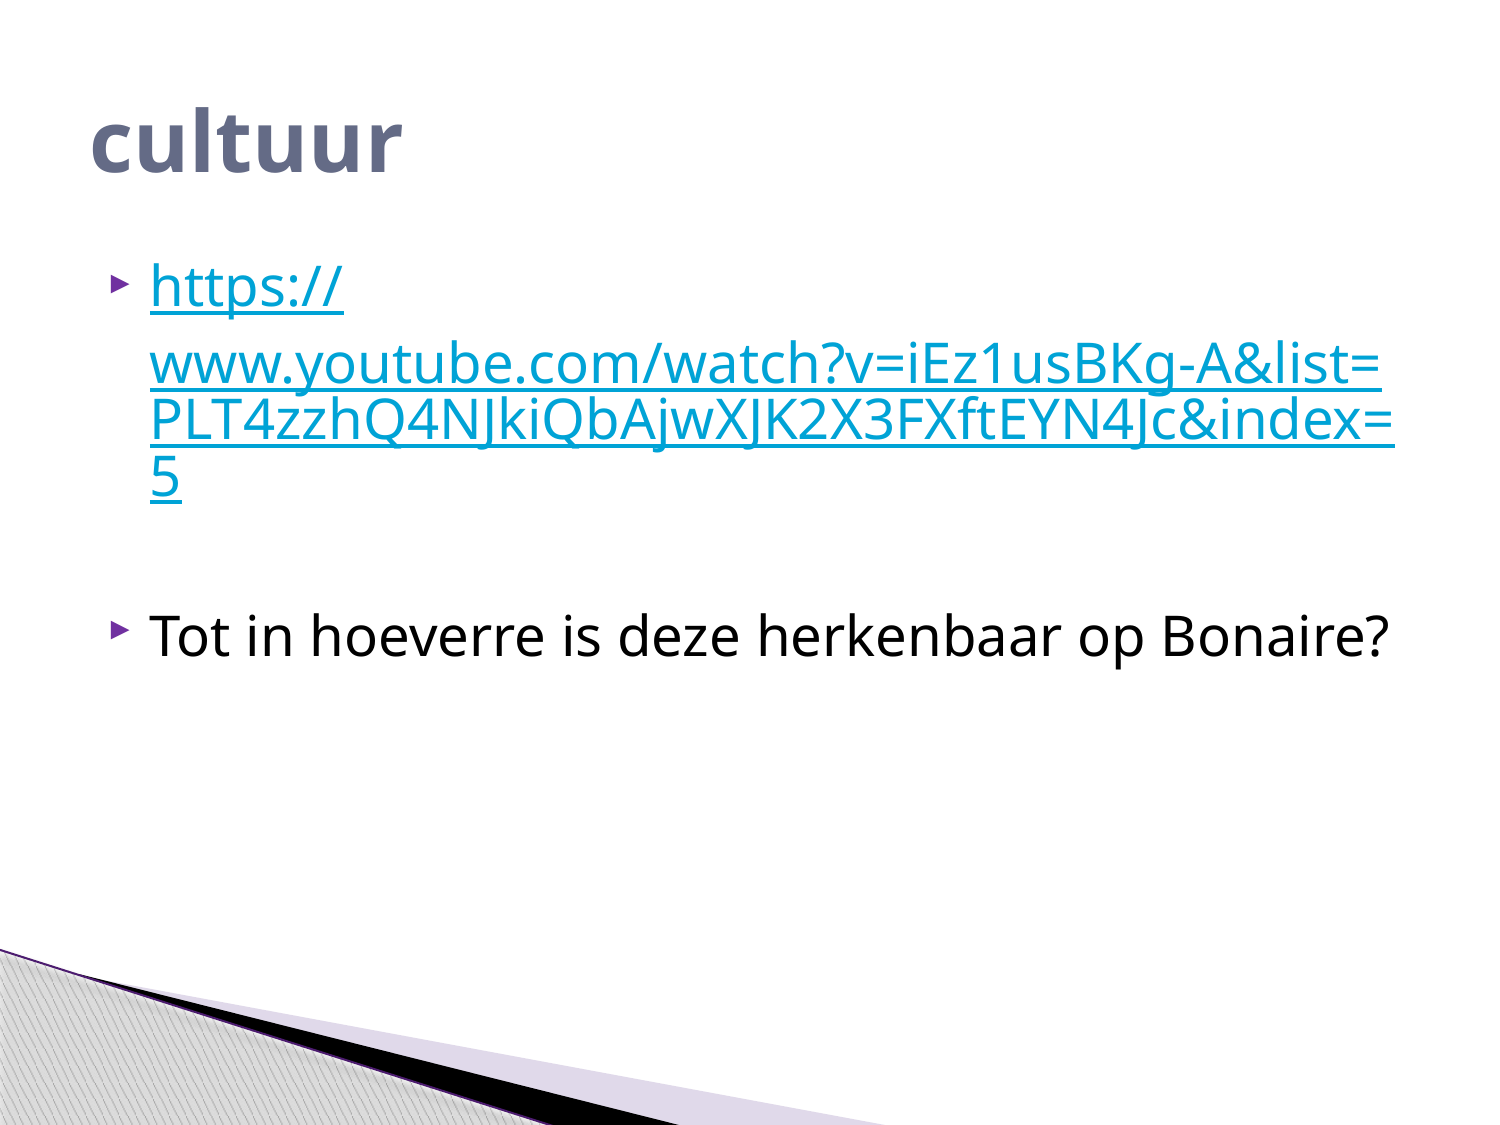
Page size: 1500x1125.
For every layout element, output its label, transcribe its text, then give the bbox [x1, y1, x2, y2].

title cultuur [75, 45, 1425, 233]
list https://www.youtube.com/watch?v=iEz1usBKg-A&list=PLT4zzhQ4NJkiQbAjwXJK2X3FXftEYN4Jc&index=5 Tot in hoeverre is deze herkenbaar op Bonaire? [75, 243, 1425, 986]
